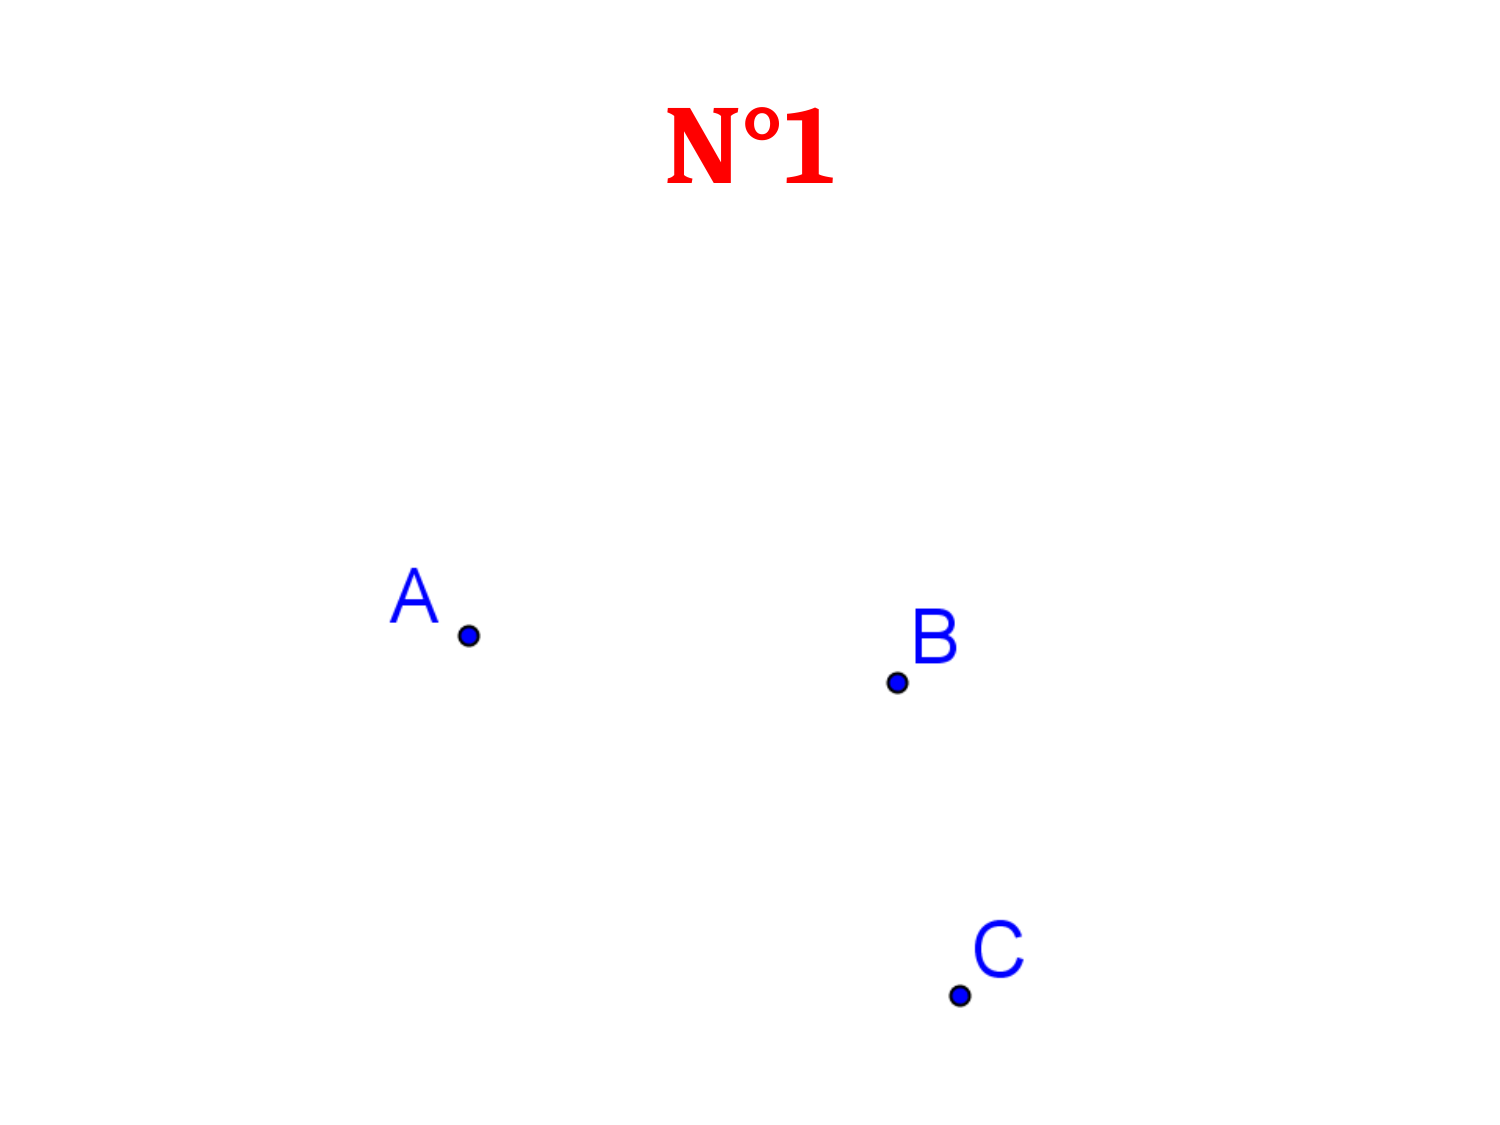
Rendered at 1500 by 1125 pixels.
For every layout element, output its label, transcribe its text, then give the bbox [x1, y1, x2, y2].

picture [240, 504, 1260, 1125]
text_box N°1 [0, 63, 1500, 214]
